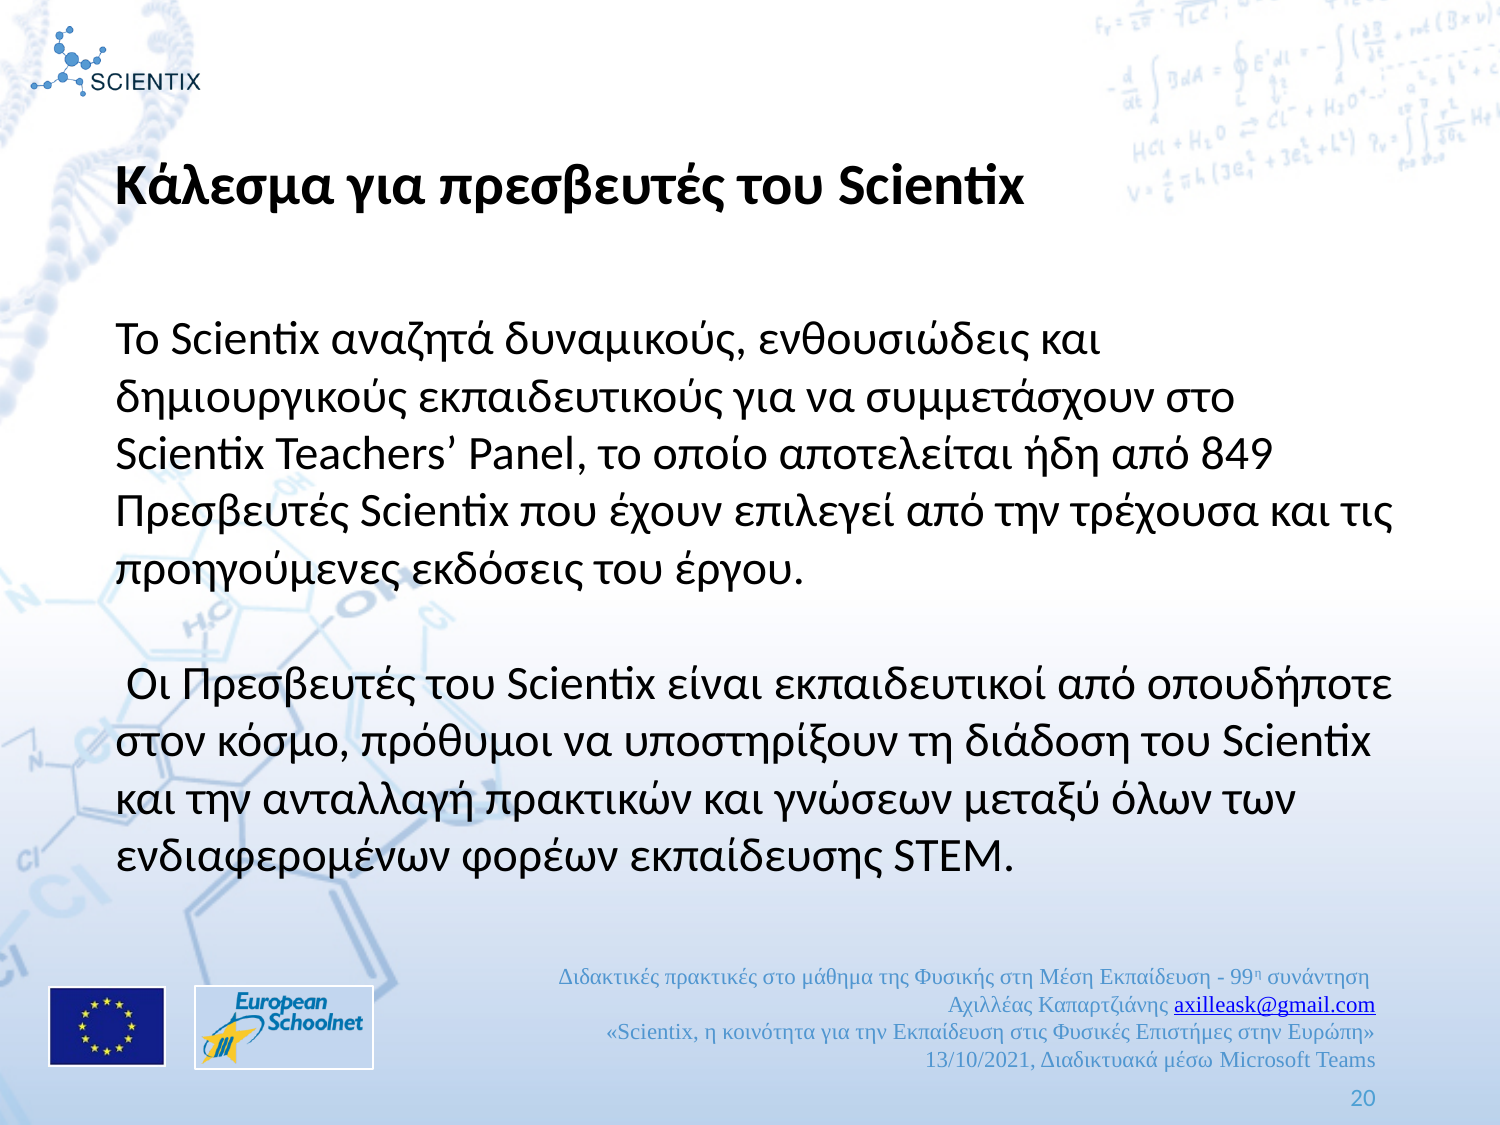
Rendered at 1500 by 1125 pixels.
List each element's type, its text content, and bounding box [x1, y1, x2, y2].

text_box Κάλεσμα για πρεσβευτές του Scientix Το Scientix αναζητά δυναμικούς, ενθουσιώδεις και δημιουργικούς εκπαιδευτικούς για να συμμετάσχουν στο Scientix Teachers’ Panel, το οποίο αποτελείται ήδη από 849 Πρεσβευτές Scientix που έχουν επιλεγεί από την τρέχουσα και τις προηγούμενες εκδόσεις του έργου. Oι Πρεσβευτές του Scientix είναι εκπαιδευτικοί από οπουδήποτε στον κόσμο, πρόθυμοι να υποστηρίξουν τη διάδοση του Scientix και την ανταλλαγή πρακτικών και γνώσεων μεταξύ όλων των ενδιαφερομένων φορέων εκπαίδευσης STEM. [100, 139, 1410, 889]
picture [0, 0, 1500, 1125]
